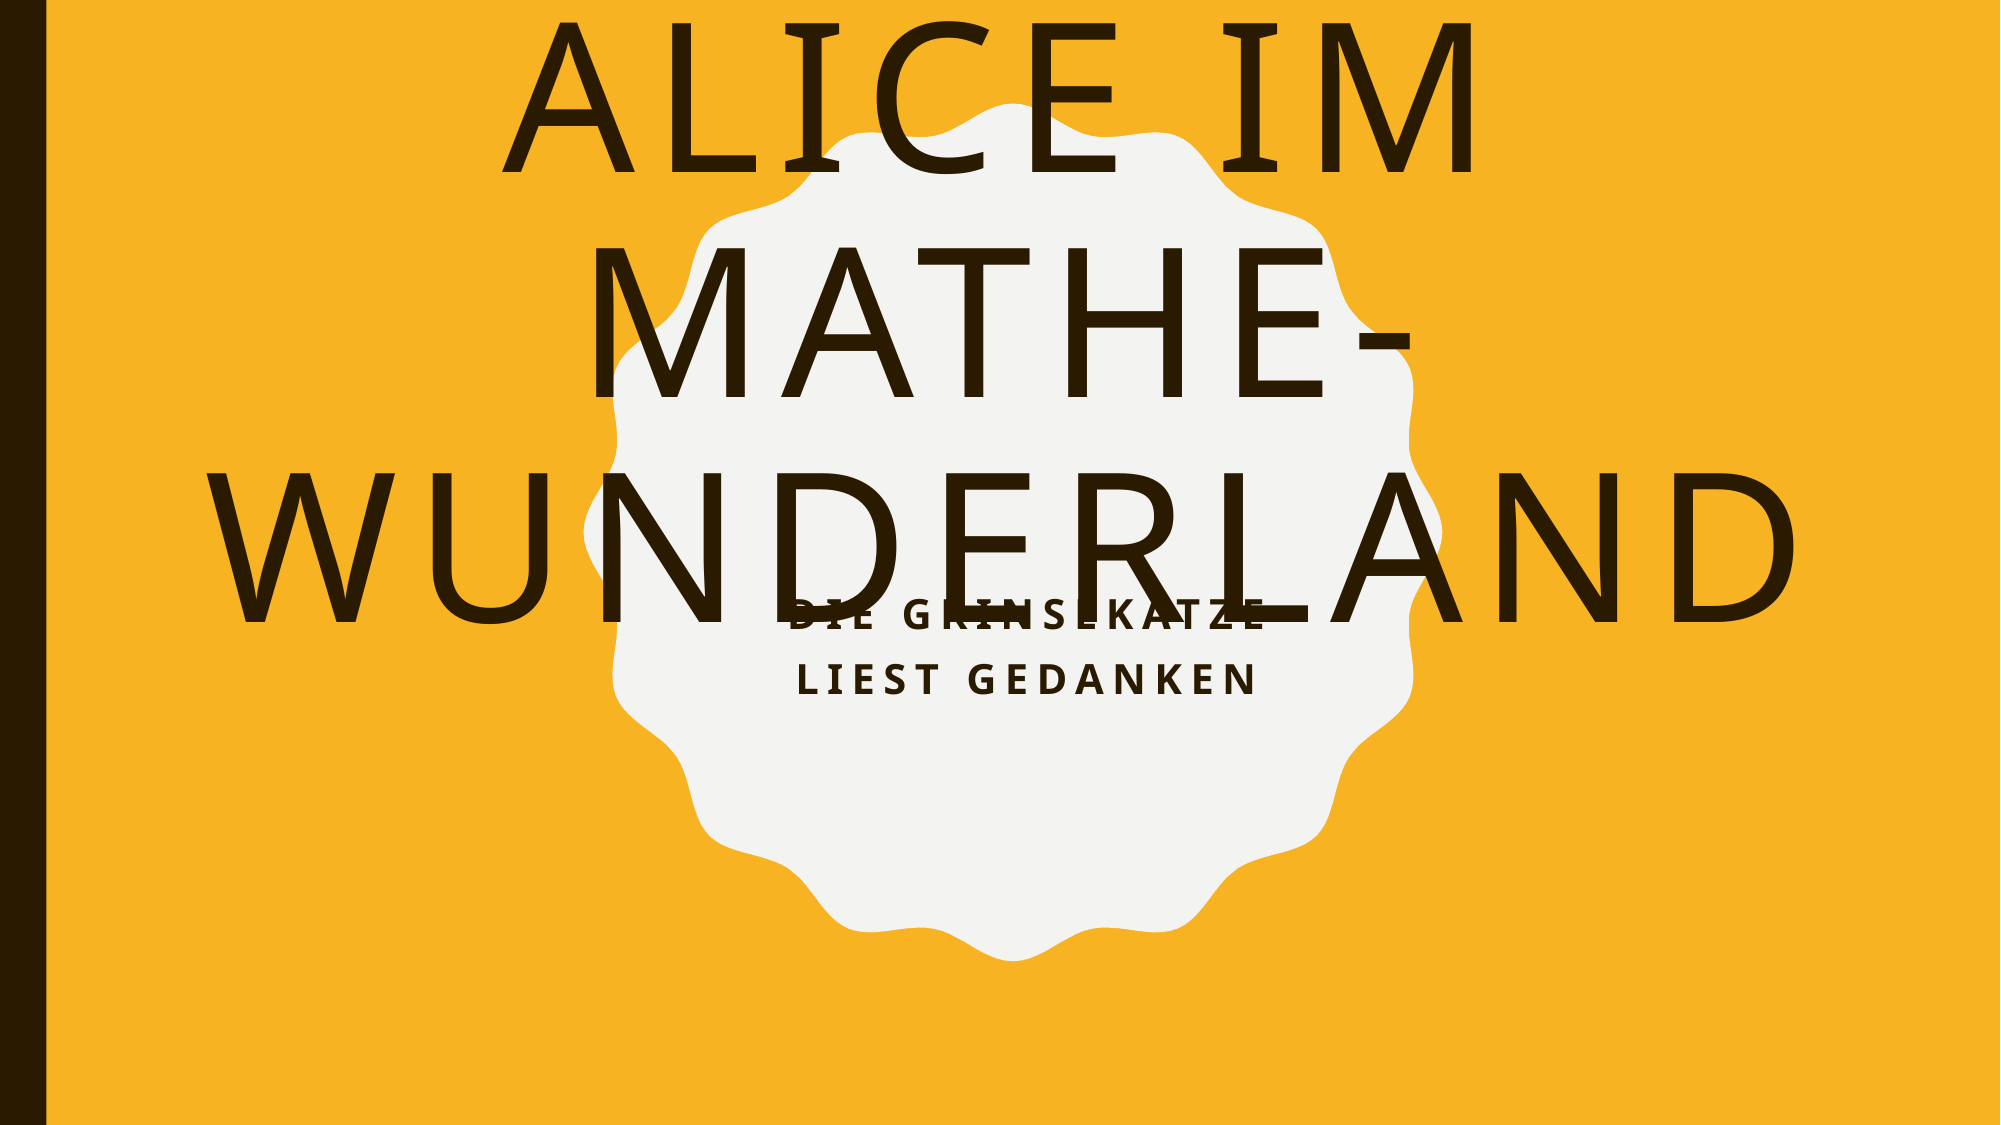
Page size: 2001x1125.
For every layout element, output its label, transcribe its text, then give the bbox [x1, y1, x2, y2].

title Alice im Mathe-Wunderland [75, 43, 1938, 617]
subtitle Die Grinsekatze liest Gedanken [418, 617, 1634, 821]
